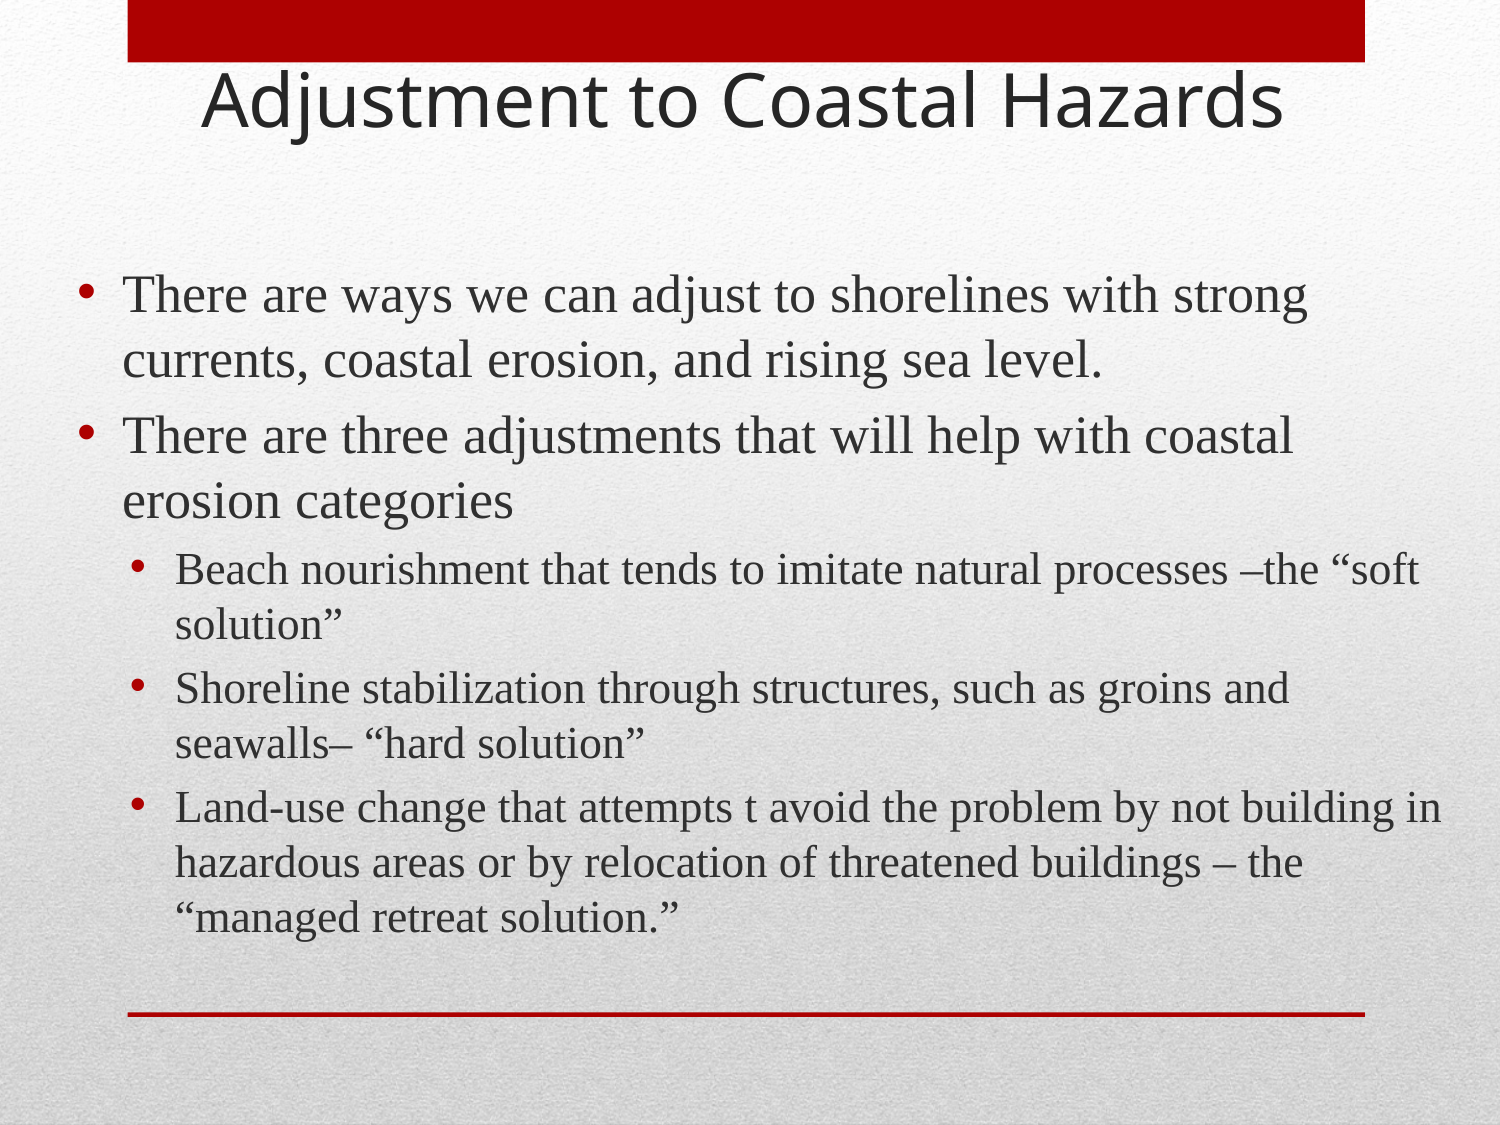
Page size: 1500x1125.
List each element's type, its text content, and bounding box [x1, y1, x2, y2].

title Adjustment to Coastal Hazards [62, 0, 1425, 150]
list There are ways we can adjust to shorelines with strong currents, coastal erosion, and rising sea level. There are three adjustments that will help with coastal erosion categories Beach nourishment that tends to imitate natural processes –the “soft solution” Shoreline stabilization through structures, such as groins and seawalls– “hard solution” Land-use change that attempts t avoid the problem by not building in hazardous areas or by relocation of threatened buildings – the “managed retreat solution.” [62, 162, 1463, 1038]
